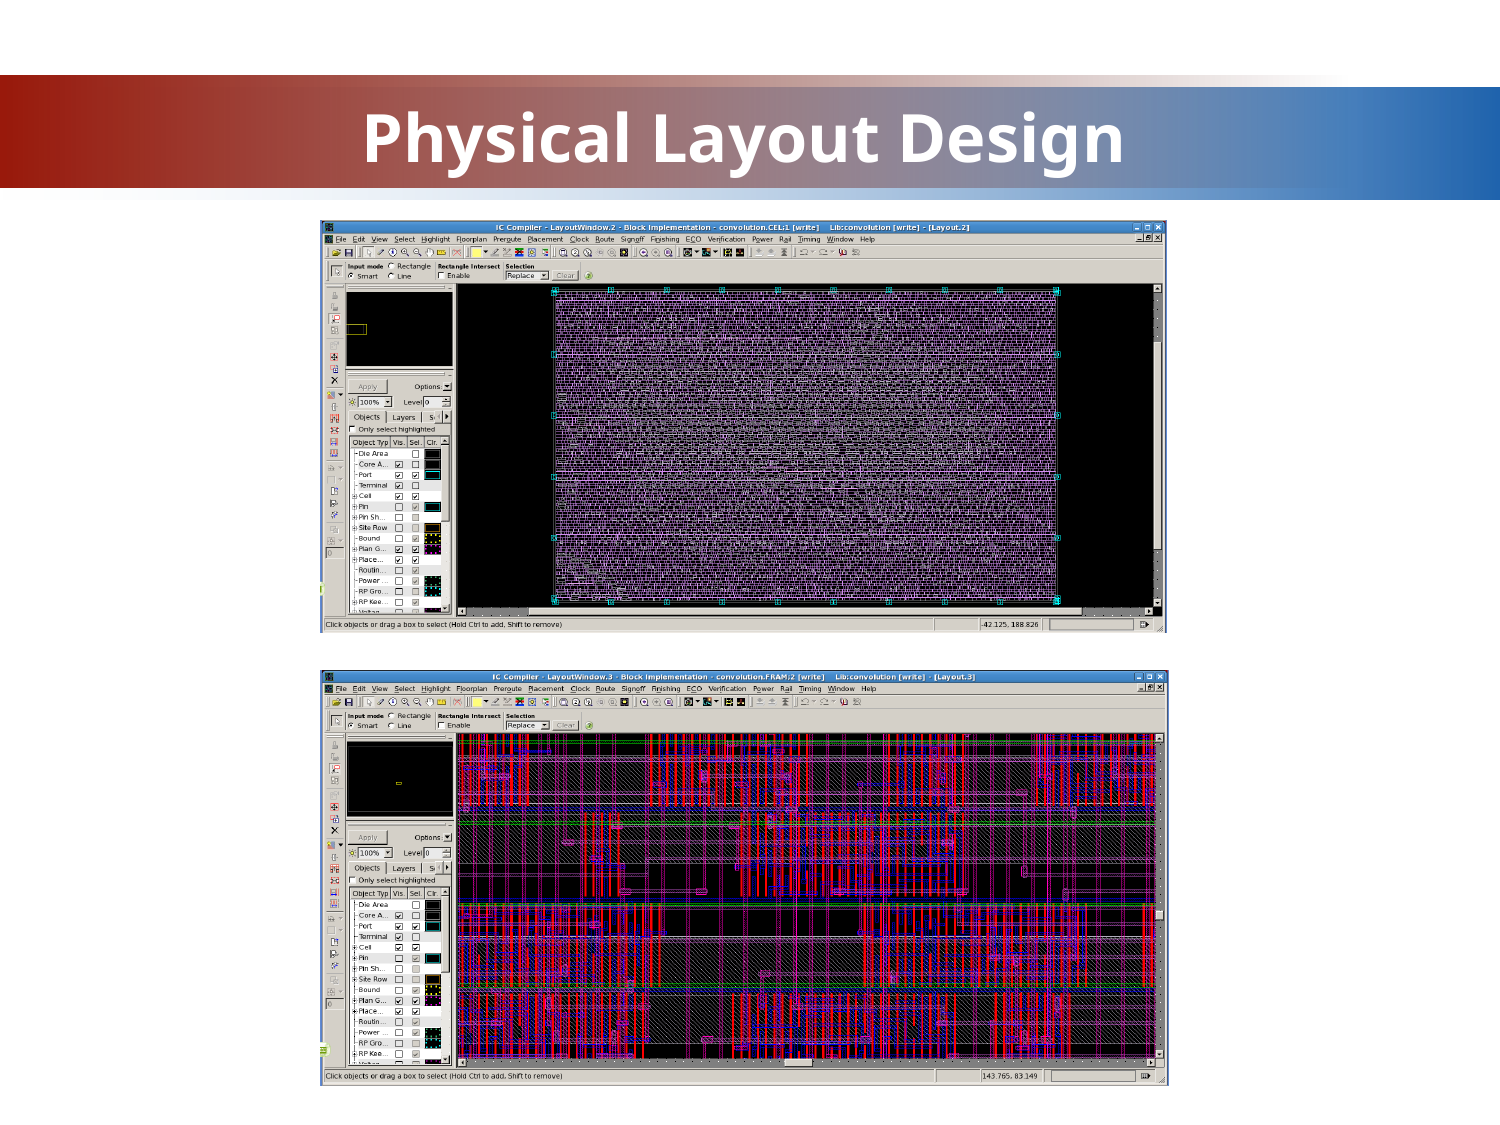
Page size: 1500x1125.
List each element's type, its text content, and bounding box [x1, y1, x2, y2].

title Physical Layout Design [137, 89, 1350, 183]
picture [320, 670, 1169, 1086]
picture [320, 220, 1167, 633]
